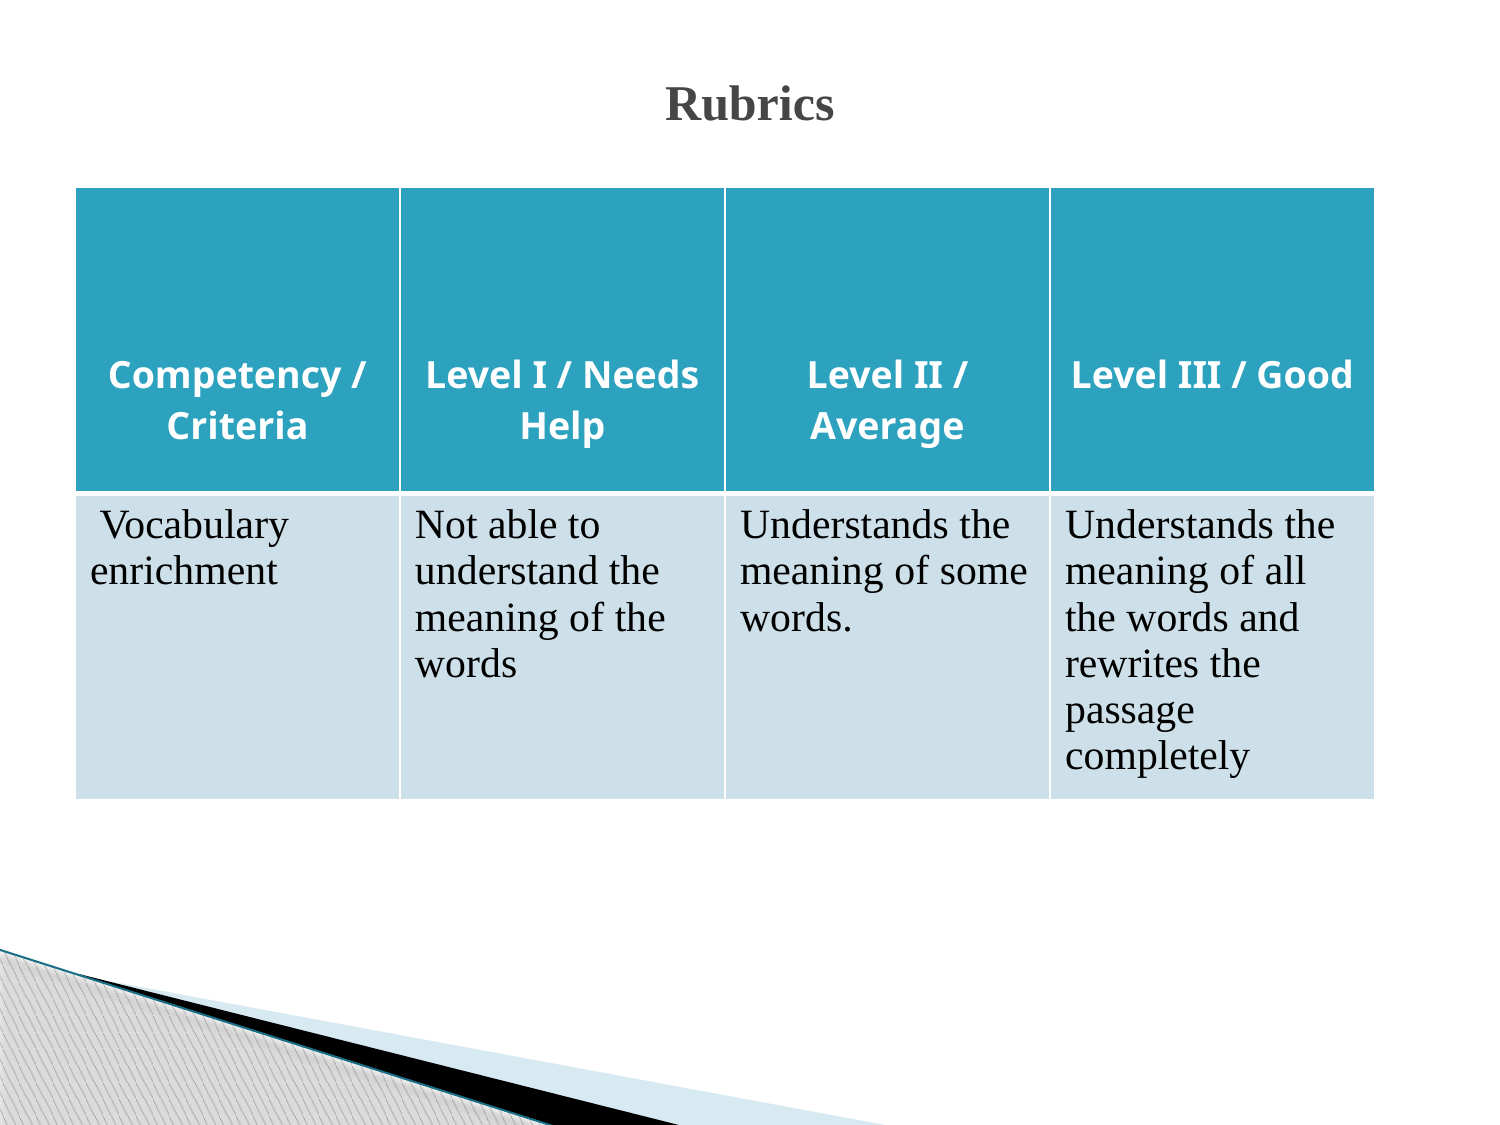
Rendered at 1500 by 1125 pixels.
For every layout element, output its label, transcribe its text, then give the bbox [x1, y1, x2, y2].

table_cell Understands the meaning of all the words and rewrites the passage completely [1051, 496, 1374, 799]
table_cell Not able to understand the meaning of the words [401, 496, 724, 799]
title Rubrics [75, 45, 1425, 163]
table_header Competency / Criteria [76, 188, 399, 491]
table_cell Understands the meaning of some words. [726, 496, 1049, 799]
table_header Level II / Average [726, 188, 1049, 491]
table_header Level III / Good [1051, 188, 1374, 491]
table_header Level I / Needs Help [401, 188, 724, 491]
table_cell Vocabulary enrichment [76, 496, 399, 799]
